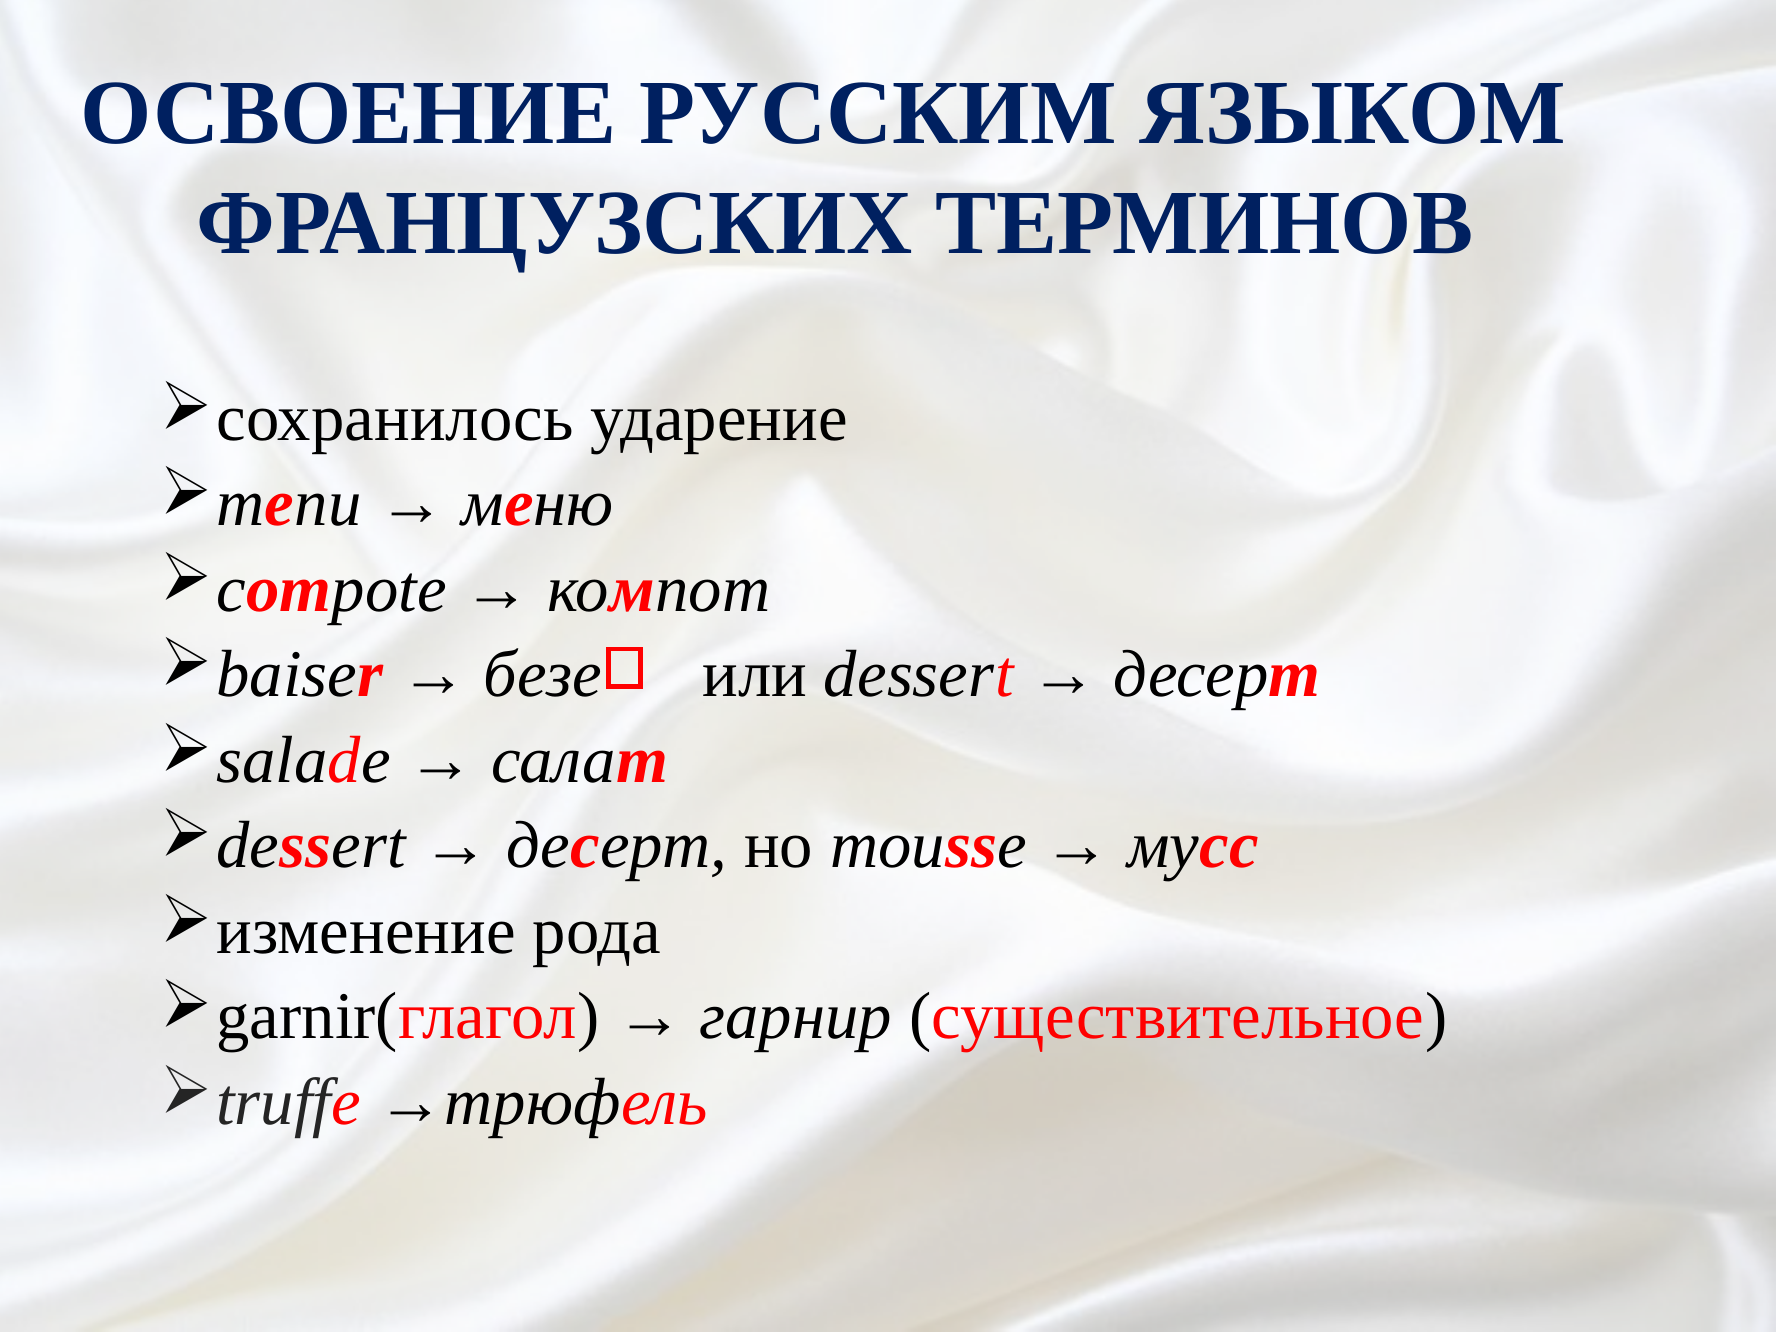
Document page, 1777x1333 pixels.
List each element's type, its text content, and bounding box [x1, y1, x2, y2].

text_box ОСВОЕНИЕ РУССКИМ ЯЗЫКОМ французских ТЕРМИНов [65, 44, 1606, 280]
text_box сохранилось ударение menu → меню compote → компот baiser → безе или dessert → десерт salade → салат dessert → десерт, но mousse → мусс изменение рода garnir(глагол) → гарнир (существительное) truffe →трюфель [145, 360, 1467, 1145]
text_box [607, 648, 641, 687]
